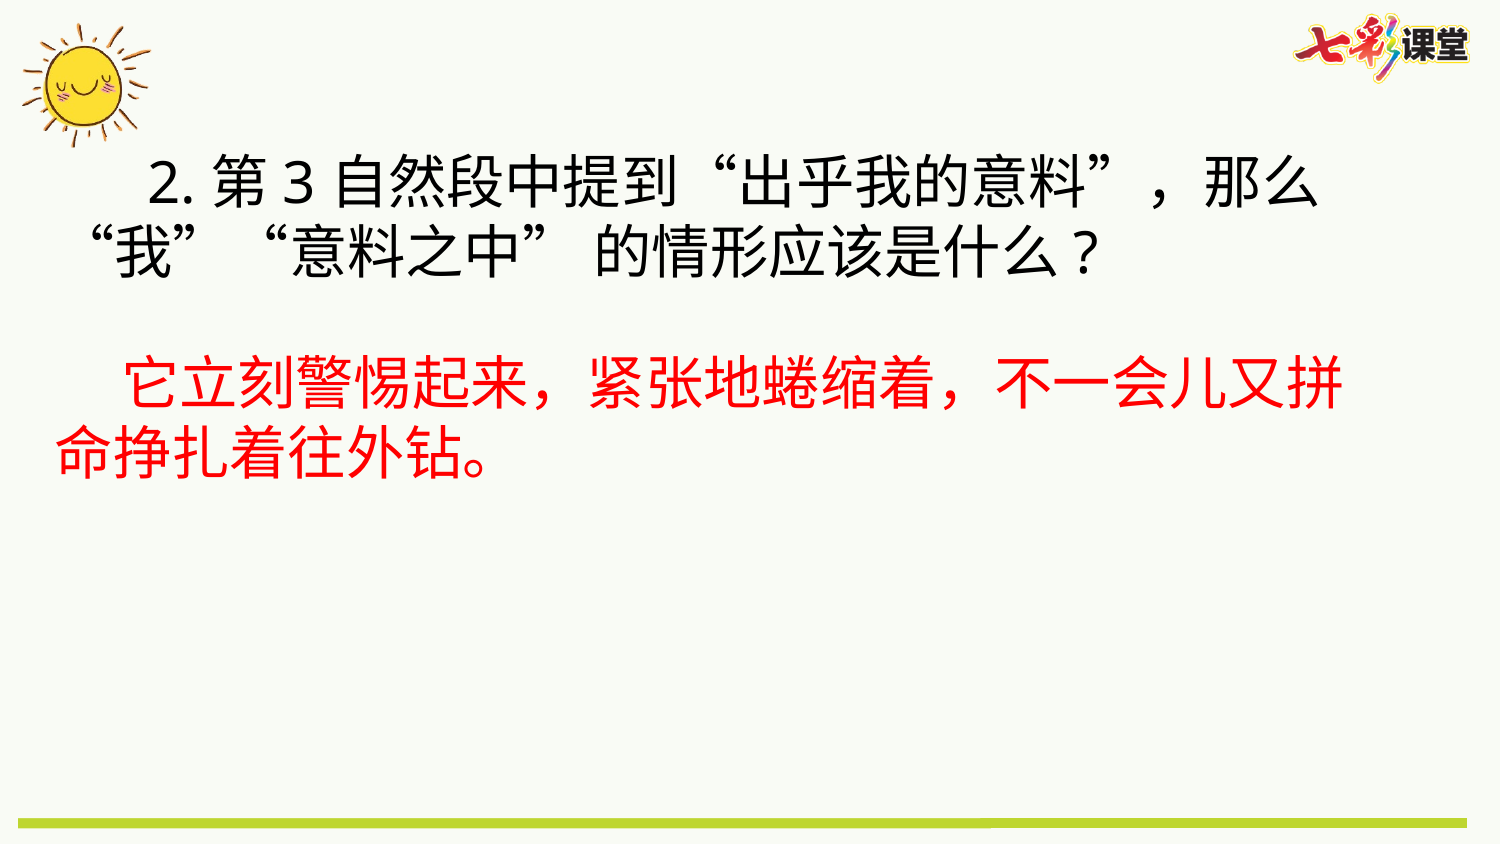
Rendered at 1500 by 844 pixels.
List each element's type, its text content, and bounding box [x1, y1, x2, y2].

picture [18, 771, 1467, 844]
text_box 2.第3自然段中提到“出乎我的意料”，那么“我”“意料之中” 的情形应该是什么? [41, 138, 1393, 293]
picture [0, 0, 173, 172]
picture [1291, 9, 1472, 87]
text_box 它立刻警惕起来，紧张地蜷缩着，不一会儿又拼命挣扎着往外钻。 [40, 339, 1392, 494]
